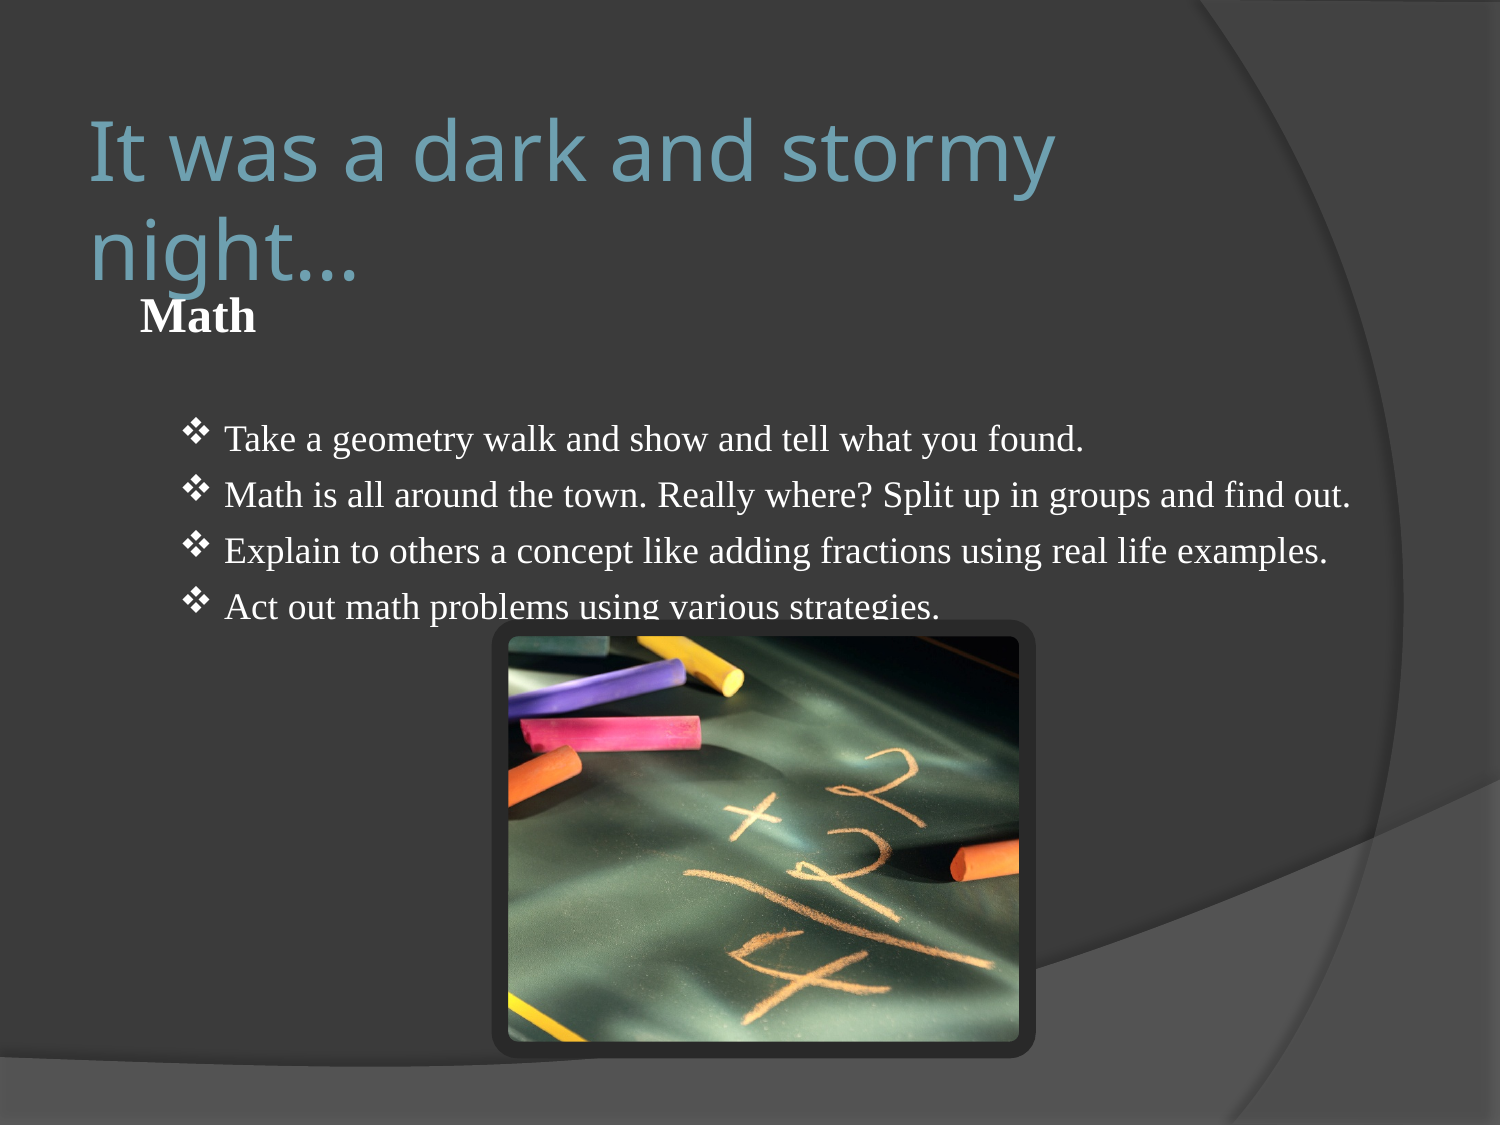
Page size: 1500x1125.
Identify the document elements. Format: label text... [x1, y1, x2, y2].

title It was a dark and stormy night... [81, 103, 1357, 292]
picture [499, 627, 1028, 1051]
text_box Math Take a geometry walk and show and tell what you found. Math is all around the town. Really where? Split up in groups and find out. Explain to others a concept like adding fractions using real life examples. Act out math problems using various strategies. [124, 274, 1400, 635]
